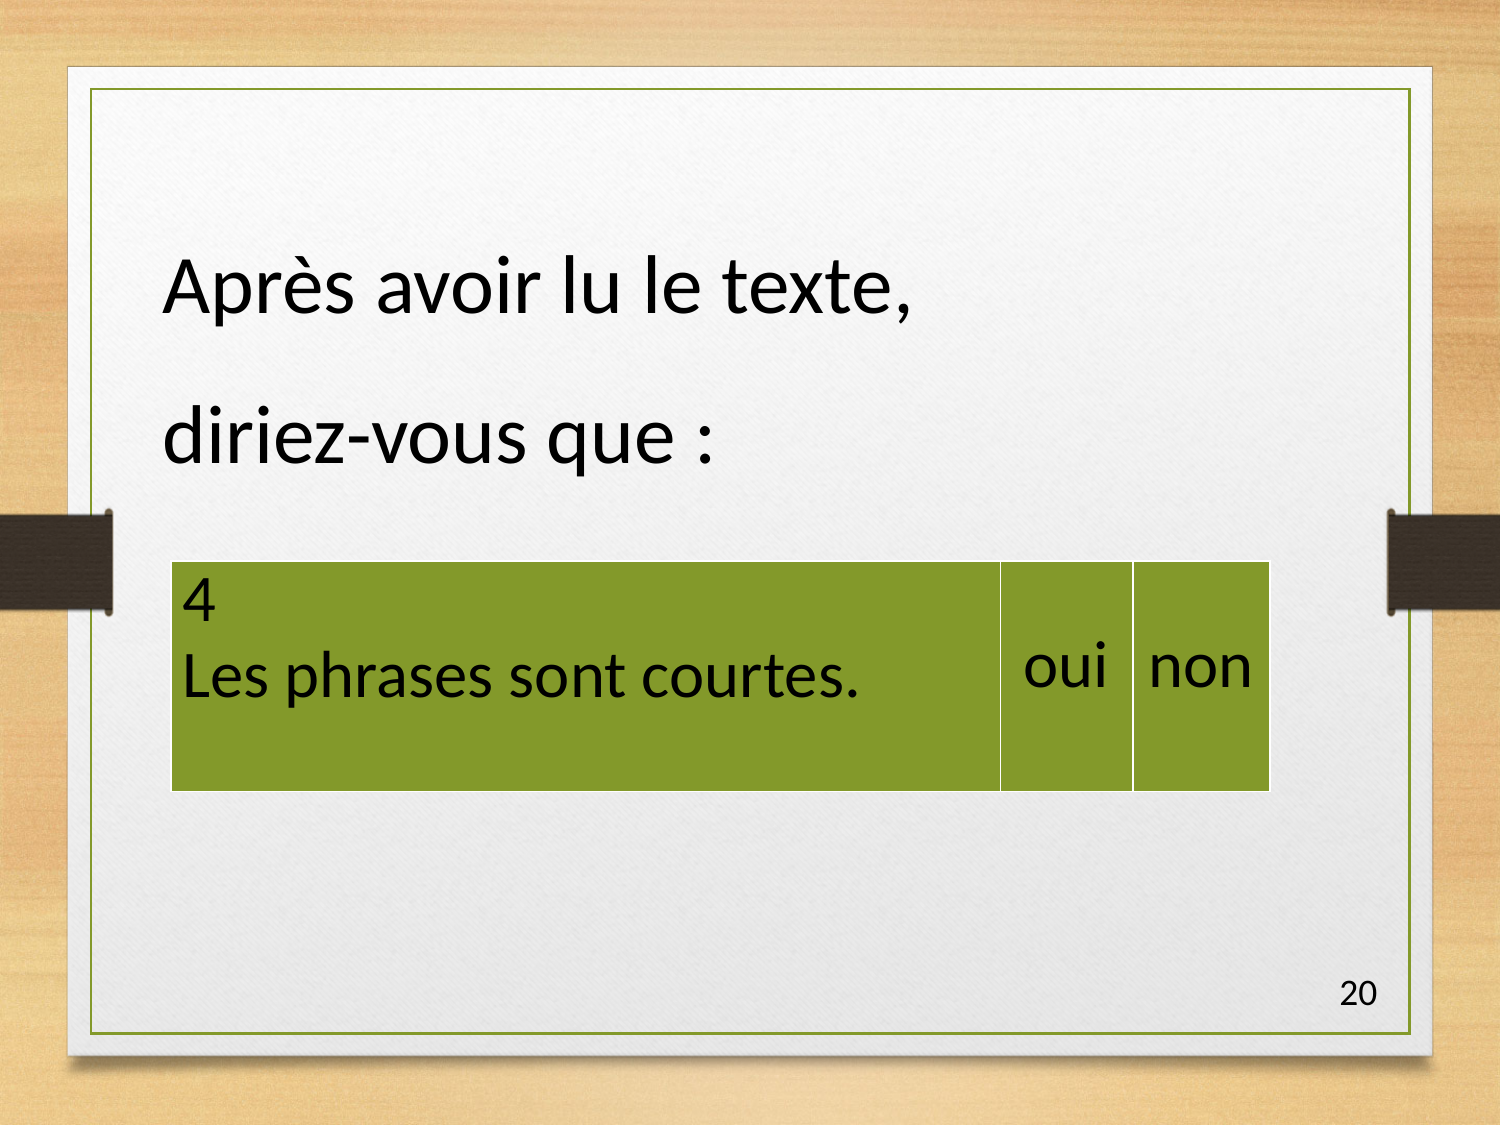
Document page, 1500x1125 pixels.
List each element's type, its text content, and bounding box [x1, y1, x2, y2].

list Après avoir lu le texte, diriez-vous que : [147, 172, 1353, 964]
table_header 4 Les phrases sont courtes. [172, 562, 1000, 791]
table_header oui [1001, 562, 1132, 791]
text_box 20 [1324, 960, 1399, 1020]
picture [0, 0, 1500, 1125]
table_header non [1134, 562, 1269, 791]
